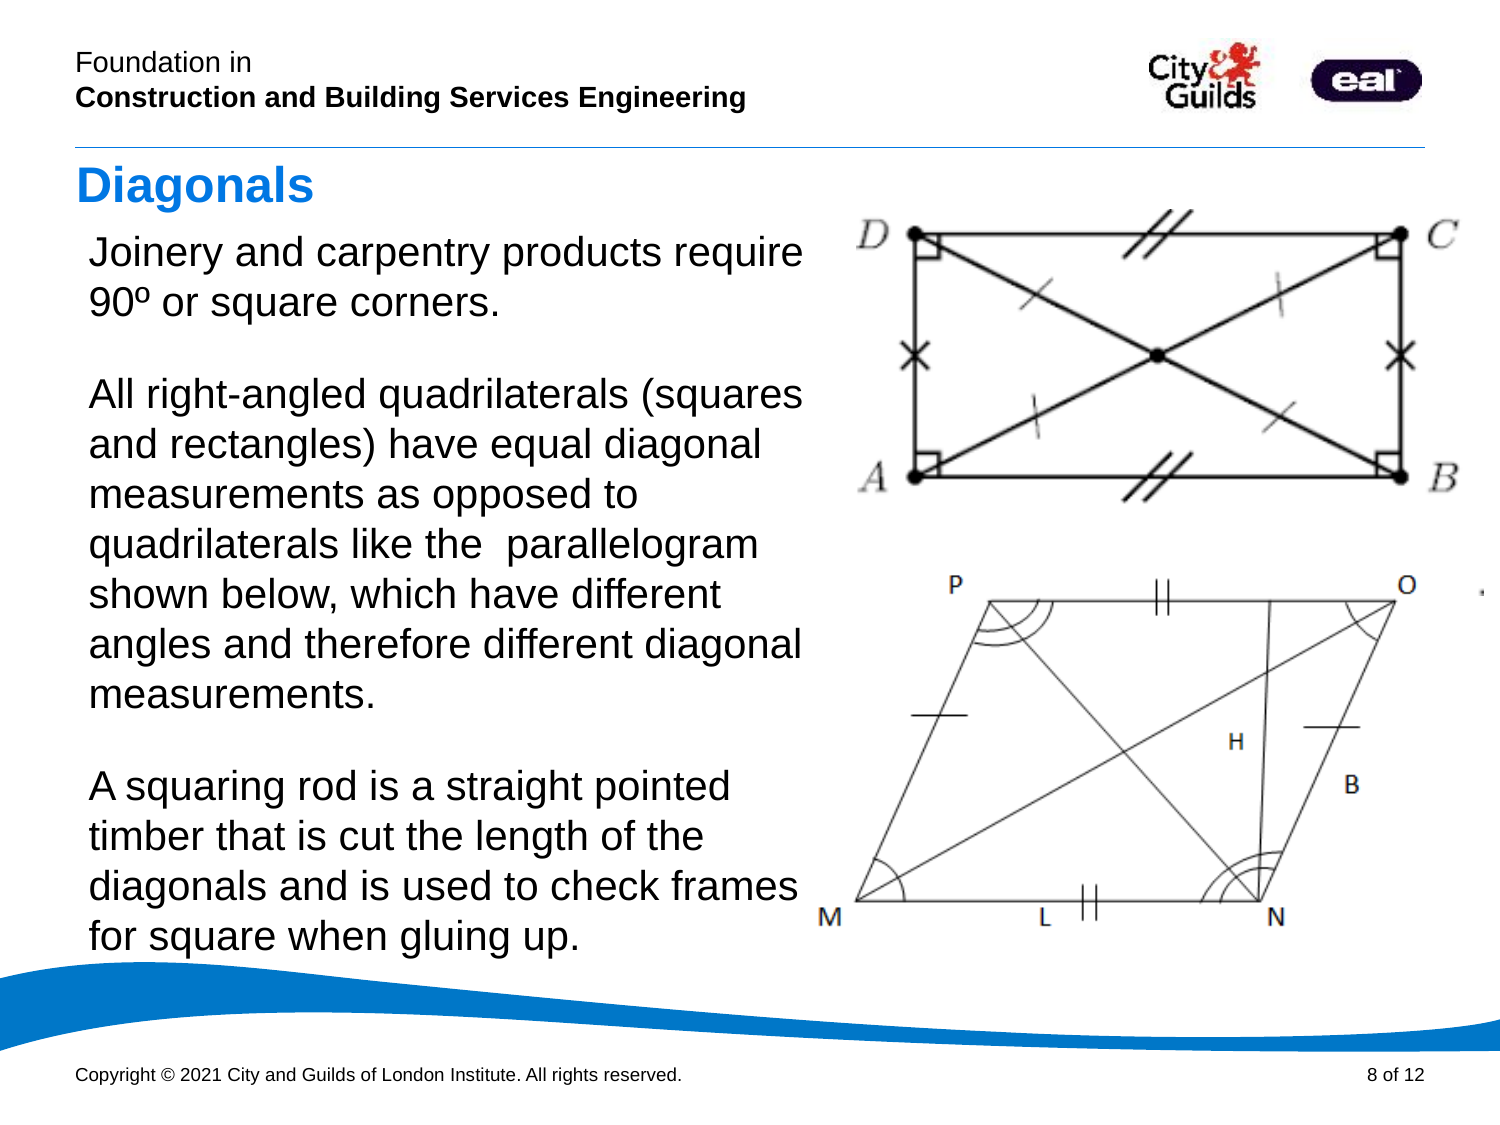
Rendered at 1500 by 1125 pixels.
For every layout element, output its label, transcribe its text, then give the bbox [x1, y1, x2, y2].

list Joinery and carpentry products require 90º or square corners. All right-angled quadrilaterals (squares and rectangles) have equal diagonal measurements as opposed to quadrilaterals like the parallelogram shown below, which have different angles and therefore different diagonal measurements. A squaring rod is a straight pointed timber that is cut the length of the diagonals and is used to check frames for square when gluing up. [88, 224, 833, 973]
title Diagonals [75, 152, 1427, 216]
picture [808, 209, 1485, 944]
picture [1149, 38, 1422, 121]
